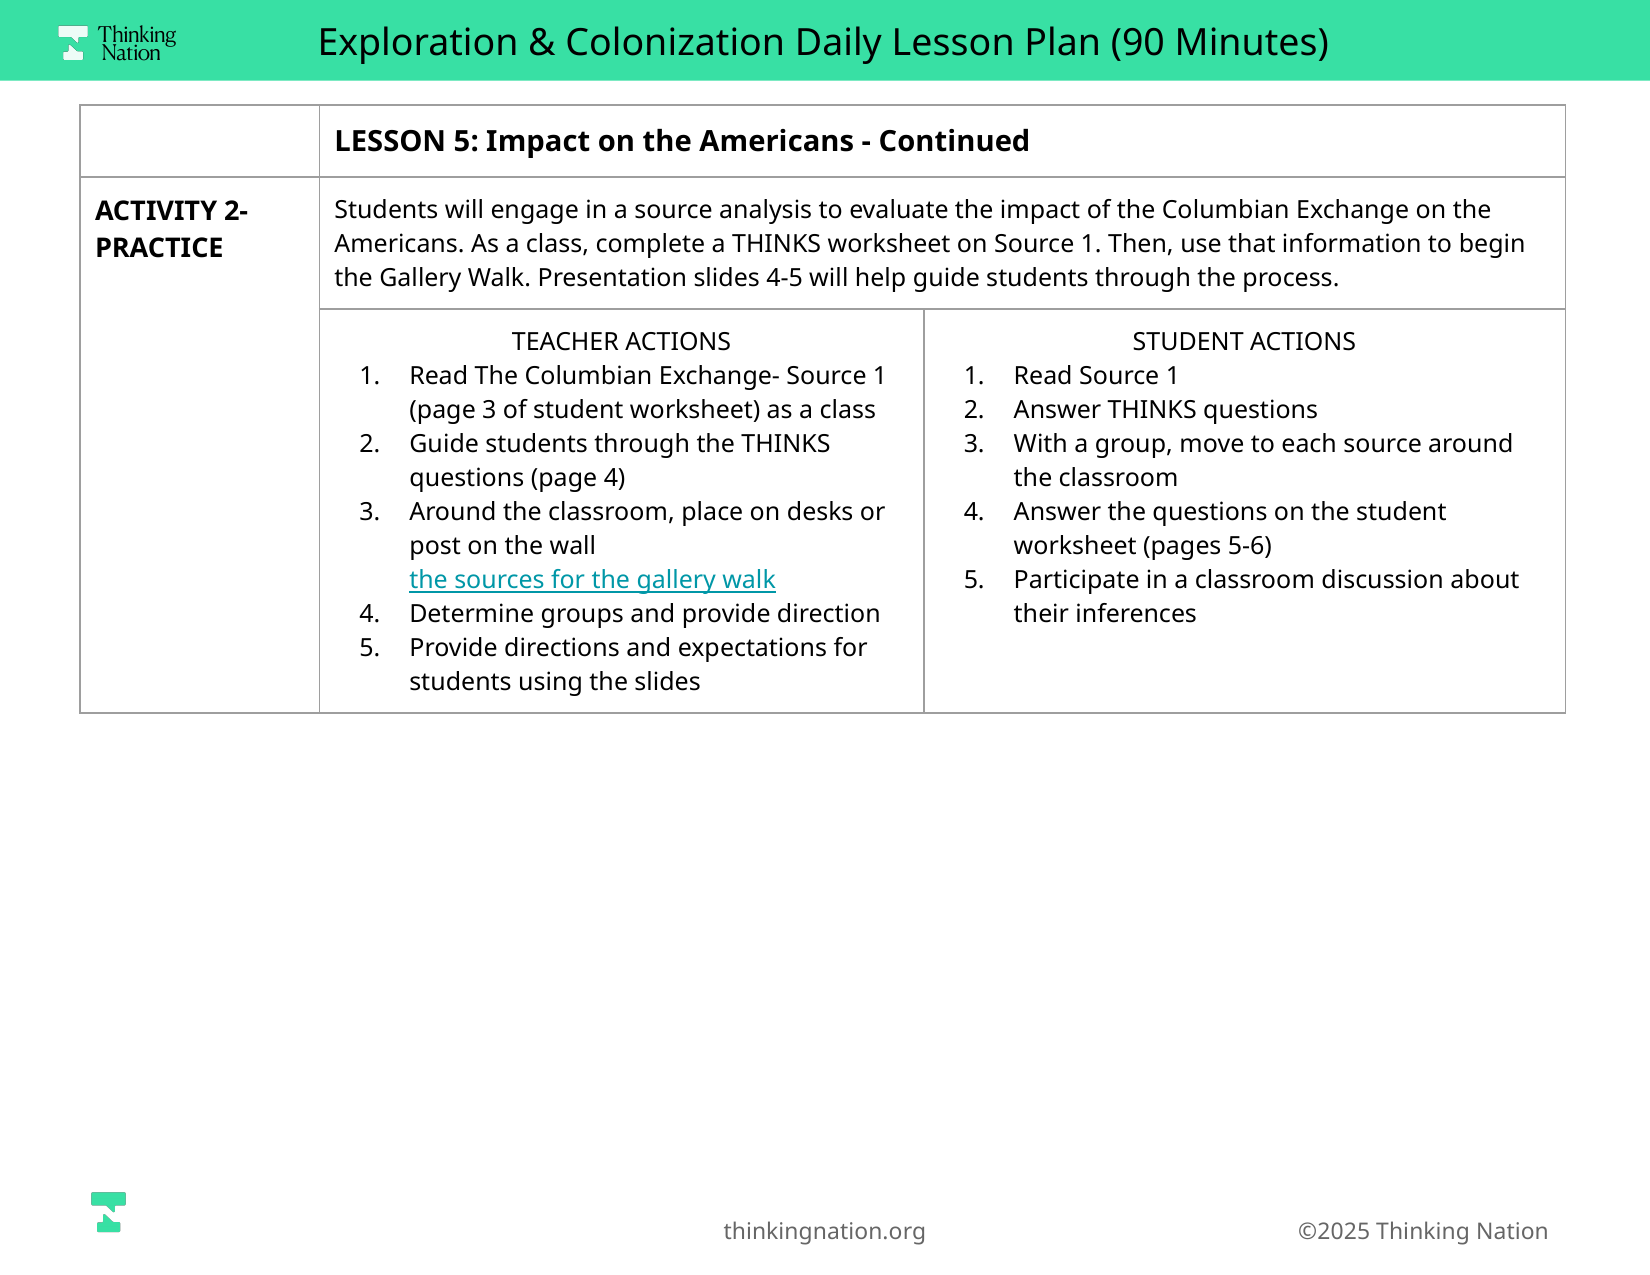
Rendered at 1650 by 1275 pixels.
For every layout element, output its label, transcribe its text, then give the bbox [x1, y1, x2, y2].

table_cell TEACHER ACTIONS Read The Columbian Exchange- Source 1 (page 3 of student worksheet) as a class Guide students through the THINKS questions (page 4) Around the classroom, place on desks or post on the wall the sources for the gallery walk Determine groups and provide direction Provide directions and expectations for students using the slides [320, 310, 923, 712]
table_cell STUDENT ACTIONS Read Source 1 Answer THINKS questions With a group, move to each source around the classroom Answer the questions on the student worksheet (pages 5-6) Participate in a classroom discussion about their inferences [925, 310, 1565, 712]
text_box Exploration & Colonization Daily Lesson Plan (90 Minutes) [0, 0, 1650, 81]
table_cell ACTIVITY 2- PRACTICE [81, 178, 319, 712]
text_box thinkingnation.org [629, 1200, 1021, 1240]
table_header [81, 106, 319, 176]
table_header LESSON 5: Impact on the Americans - Continued [320, 106, 1565, 176]
text_box ©2025 Thinking Nation [1174, 1200, 1566, 1240]
picture [45, 14, 180, 71]
table_cell Students will engage in a source analysis to evaluate the impact of the Columbian Exchange on the Americans. As a class, complete a THINKS worksheet on Source 1. Then, use that information to begin the Gallery Walk. Presentation slides 4-5 will help guide students through the process. [320, 178, 1565, 308]
picture [80, 1184, 136, 1240]
